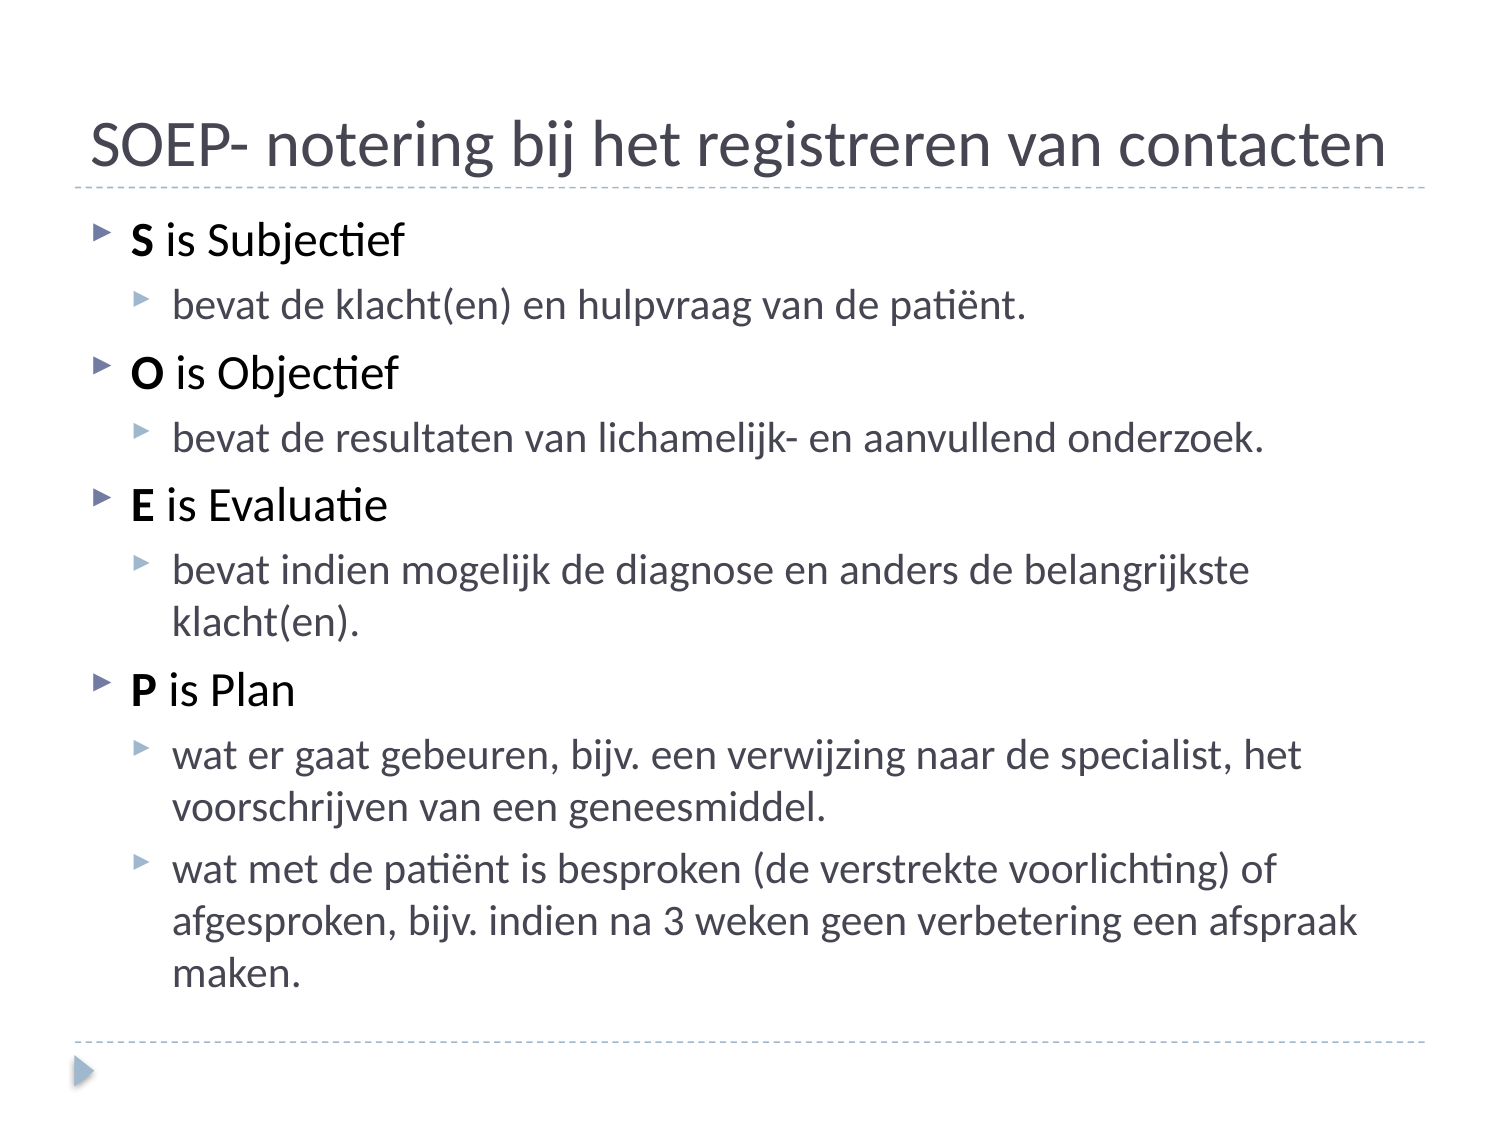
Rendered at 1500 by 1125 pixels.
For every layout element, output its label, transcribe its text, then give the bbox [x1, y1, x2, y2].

list S is Subjectief bevat de klacht(en) en hulpvraag van de patiënt. O is Objectief bevat de resultaten van lichamelijk- en aanvullend onderzoek. E is Evaluatie bevat indien mogelijk de diagnose en anders de belangrijkste klacht(en). P is Plan wat er gaat gebeuren, bijv. een verwijzing naar de specialist, het voorschrijven van een geneesmiddel. wat met de patiënt is besproken (de verstrekte voorlichting) of afgesproken, bijv. indien na 3 weken geen verbetering een afspraak maken. [74, 199, 1426, 1011]
title SOEP- notering bij het registreren van contacten [74, 24, 1426, 188]
